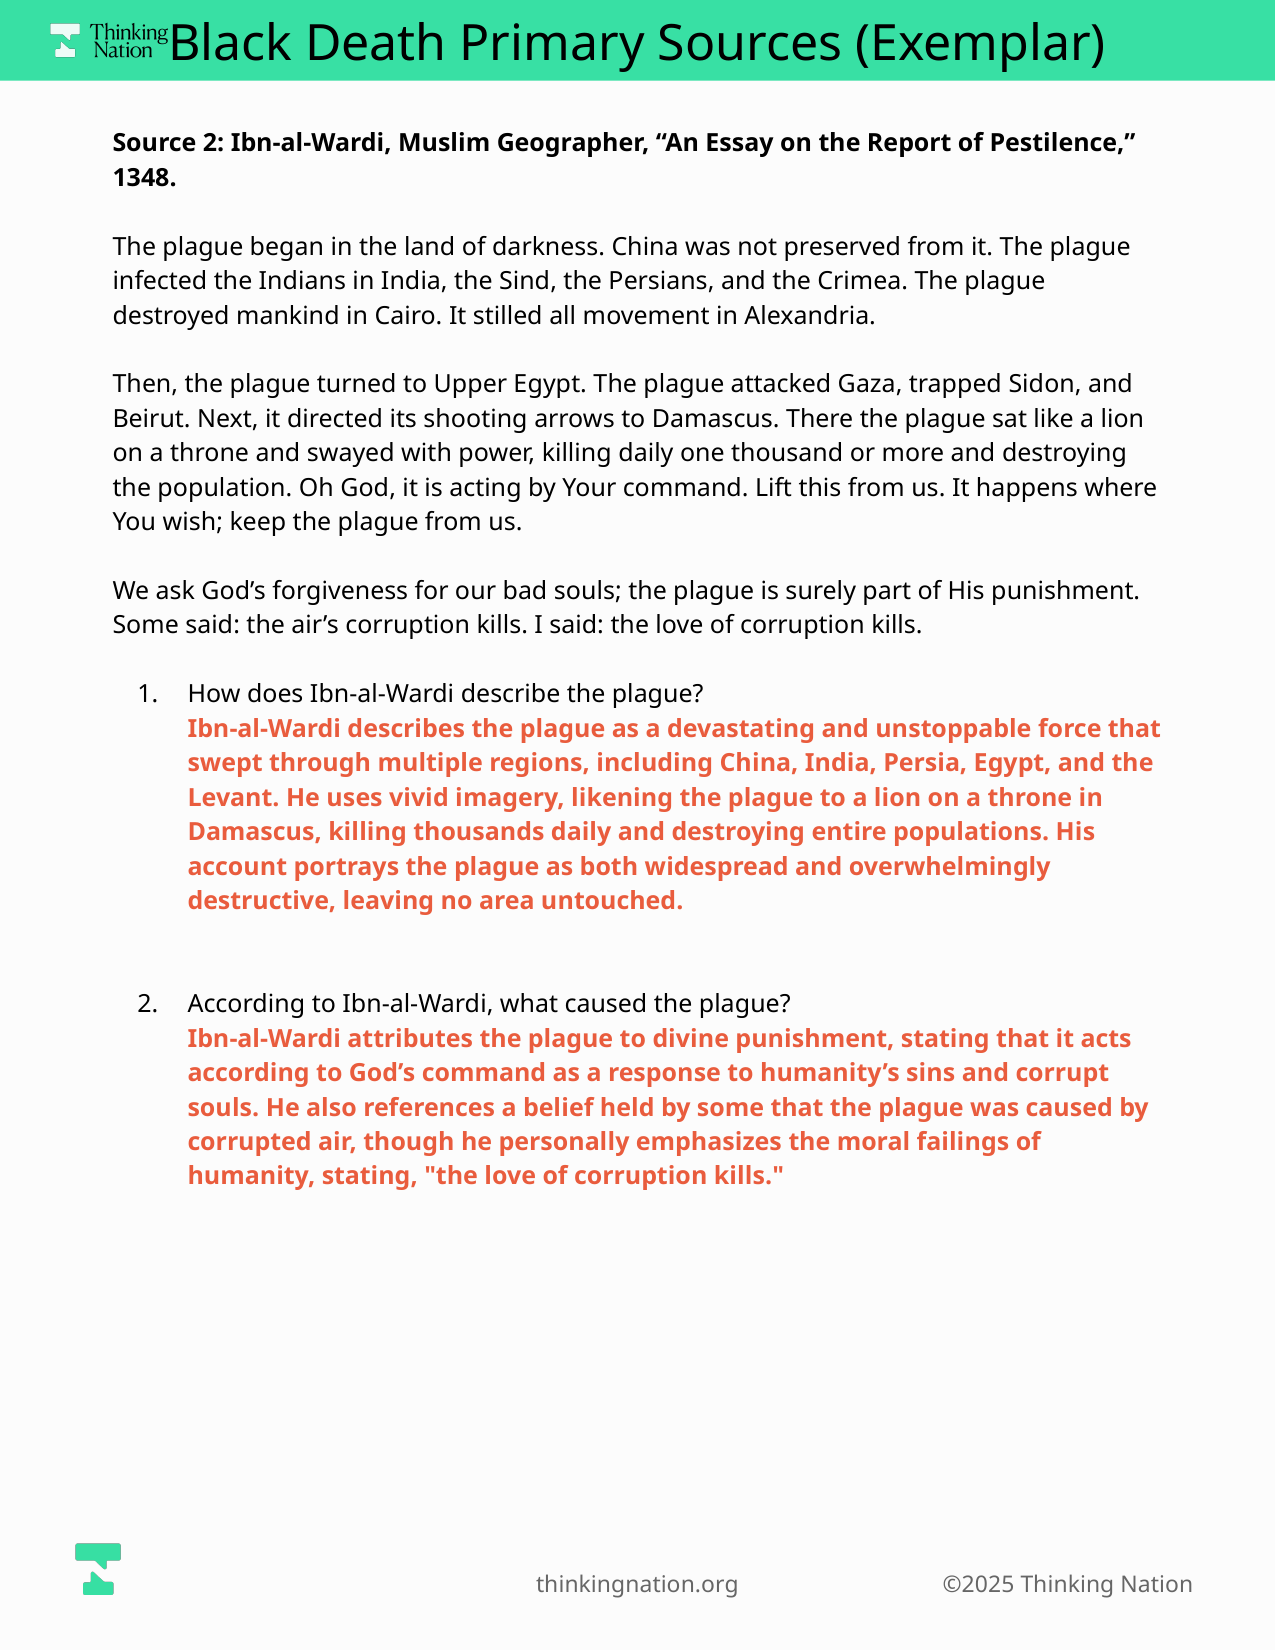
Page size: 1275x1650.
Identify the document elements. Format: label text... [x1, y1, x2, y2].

text_box Source 2: Ibn-al-Wardi, Muslim Geographer, “An Essay on the Report of Pestilence,” 1348. The plague began in the land of darkness. China was not preserved from it. The plague infected the Indians in India, the Sind, the Persians, and the Crimea. The plague destroyed mankind in Cairo. It stilled all movement in Alexandria. Then, the plague turned to Upper Egypt. The plague attacked Gaza, trapped Sidon, and Beirut. Next, it directed its shooting arrows to Damascus. There the plague sat like a lion on a throne and swayed with power, killing daily one thousand or more and destroying the population. Oh God, it is acting by Your command. Lift this from us. It happens where You wish; keep the plague from us. We ask God’s forgiveness for our bad souls; the plague is surely part of His punishment. Some said: the air’s corruption kills. I said: the love of corruption kills. How does Ibn-al-Wardi describe the plague? Ibn-al-Wardi describes the plague as a devastating and unstoppable force that swept through multiple regions, including China, India, Persia, Egypt, and the Levant. He uses vivid imagery, likening the plague to a lion on a throne in Damascus, killing thousands daily and destroying entire populations. His account portrays the plague as both widespread and overwhelmingly destructive, leaving no area untouched. According to Ibn-al-Wardi, what caused the plague? Ibn-al-Wardi attributes the plague to divine punishment, stating that it acts according to God’s command as a response to humanity’s sins and corrupt souls. He also references a belief held by some that the plague was caused by corrupted air, though he personally emphasizes the moral failings of humanity, stating, "the love of corruption kills." [97, 107, 1178, 1343]
picture [62, 1533, 134, 1605]
text_box Black Death Primary Sources (Exemplar) [0, 0, 1275, 81]
picture [36, 12, 172, 69]
text_box [456, 1534, 1275, 1613]
